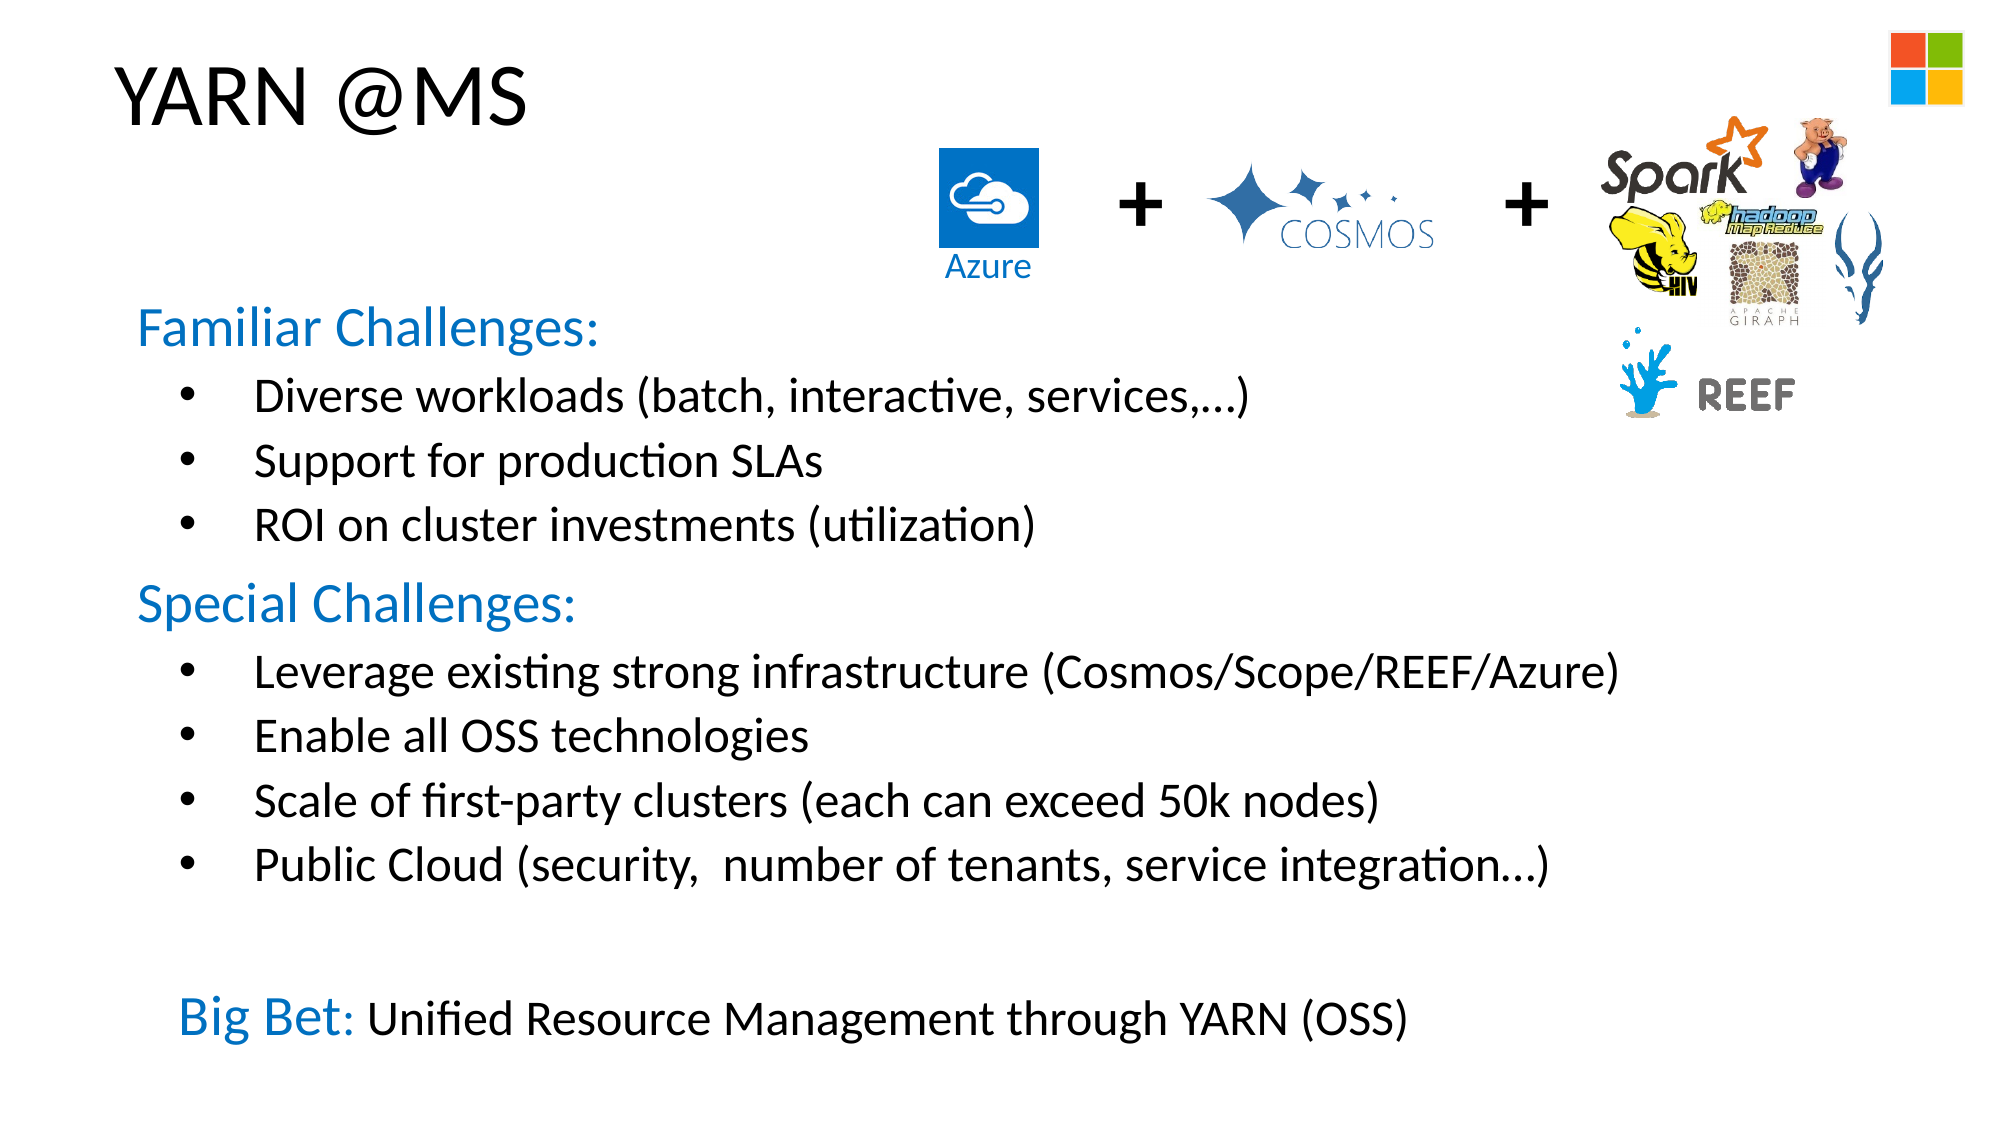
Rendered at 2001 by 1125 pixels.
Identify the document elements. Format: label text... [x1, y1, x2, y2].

list Familiar Challenges: Diverse workloads (batch, interactive, services,…) Support for production SLAs ROI on cluster investments (utilization) Special Challenges: Leverage existing strong infrastructure (Cosmos/Scope/REEF/Azure) Enable all OSS technologies Scale of first-party clusters (each can exceed 50k nodes) Public Cloud (security, number of tenants, service integration…) Big Bet: Unified Resource Management through YARN (OSS) [122, 289, 1847, 1125]
text_box + [1489, 134, 1566, 260]
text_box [1591, 66, 1892, 329]
title YARN @MS [99, 22, 1825, 171]
picture [1888, 30, 1965, 107]
text_box Azure [930, 233, 1048, 294]
picture [1140, 157, 1436, 248]
text_box + [1103, 134, 1180, 260]
picture [939, 148, 1039, 248]
picture [1620, 327, 1795, 418]
